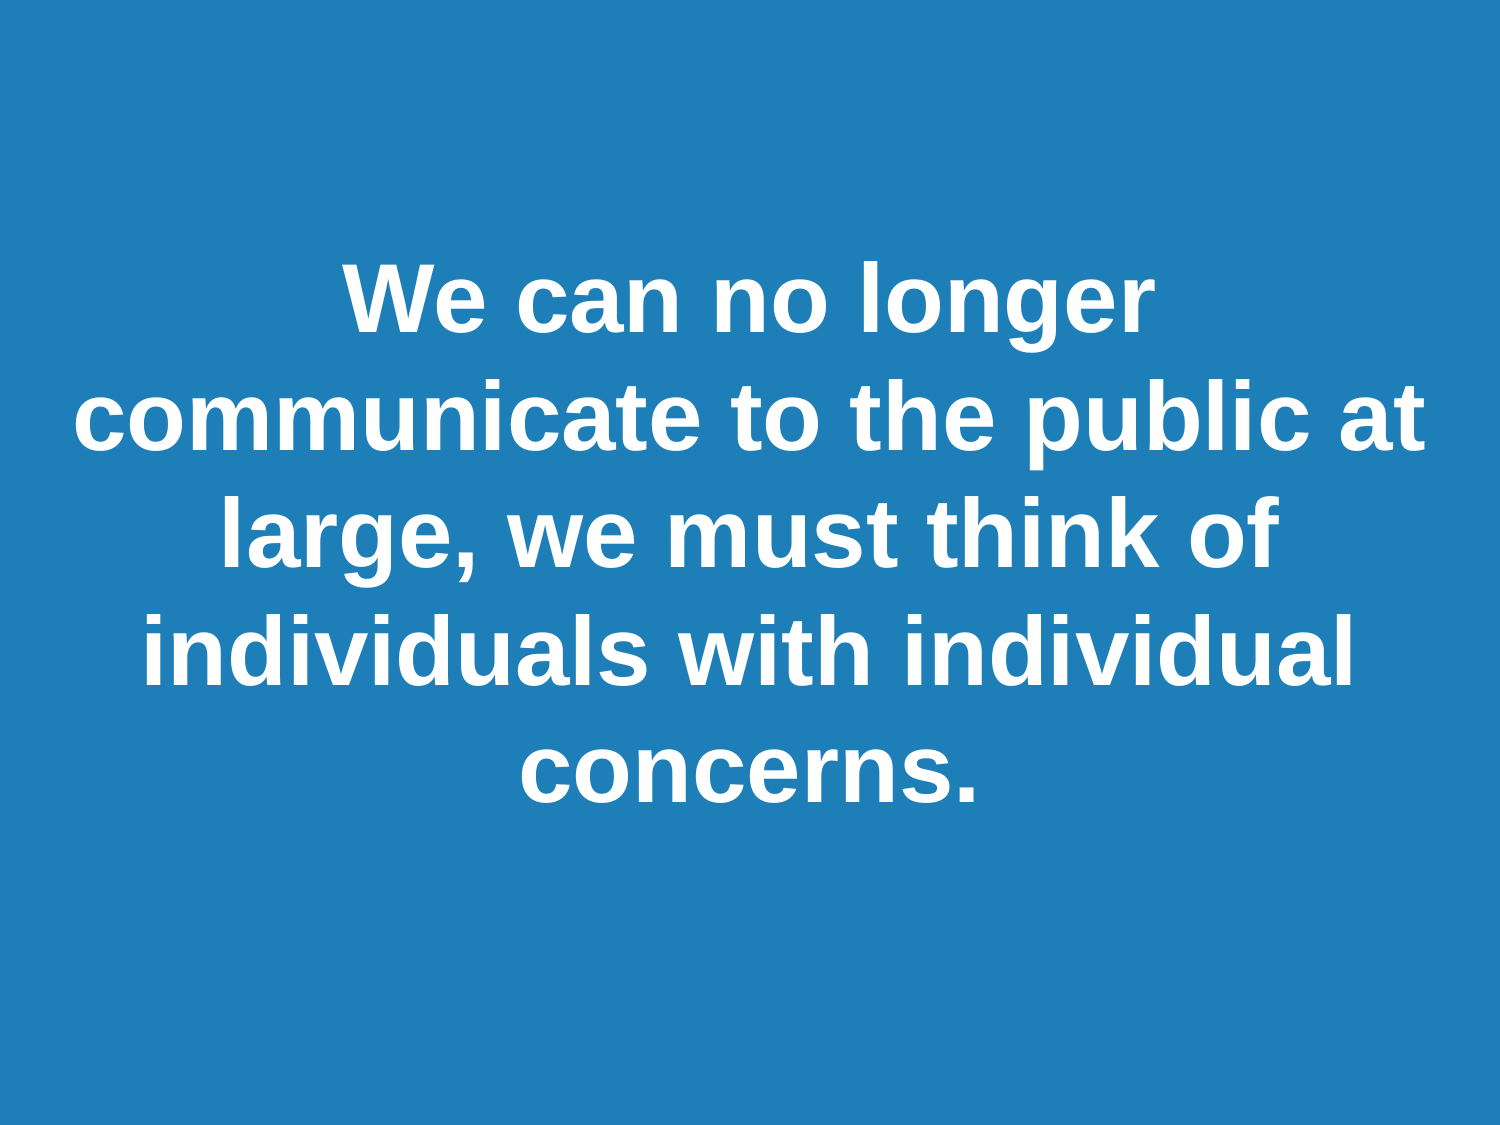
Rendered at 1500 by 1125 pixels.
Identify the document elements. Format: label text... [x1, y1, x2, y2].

text_box We can no longer communicate to the public at large, we must think of individuals with individual concerns. [0, 227, 1500, 431]
